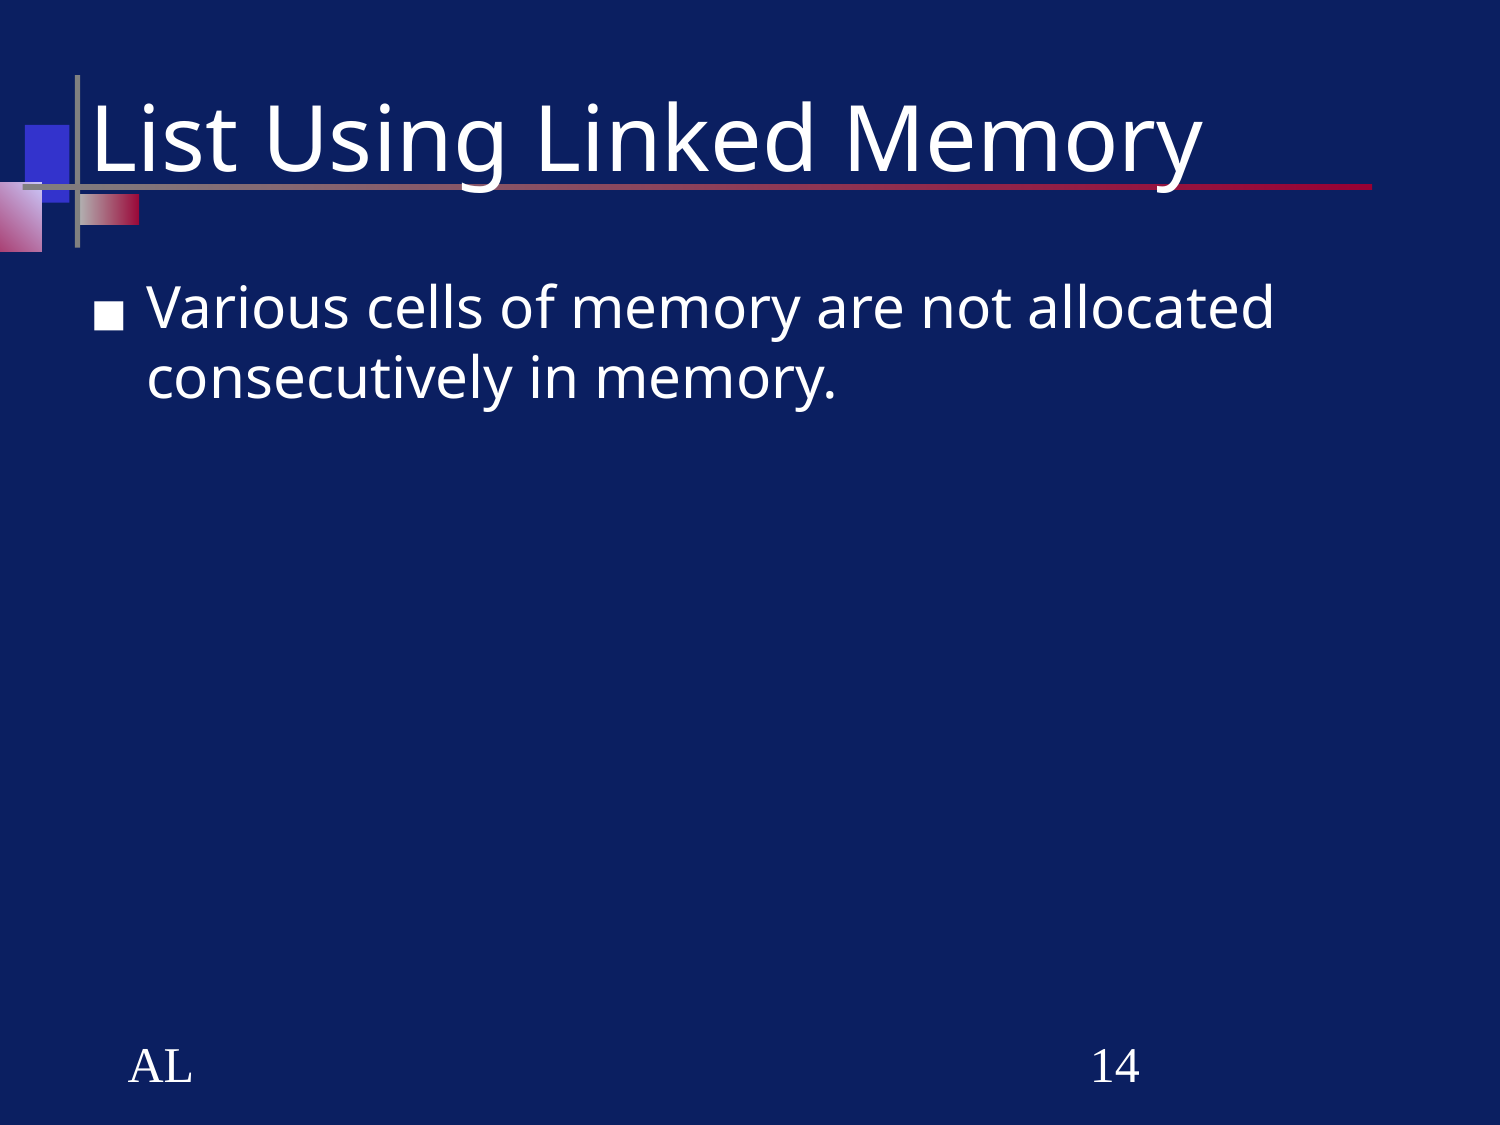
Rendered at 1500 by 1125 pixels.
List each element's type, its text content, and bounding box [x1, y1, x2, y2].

slide_number AL [112, 1025, 425, 1100]
list Various cells of memory are not allocated consecutively in memory. [74, 262, 1425, 1012]
slide_number ‹#› [1074, 1025, 1388, 1100]
title List Using Linked Memory [74, 59, 1425, 210]
